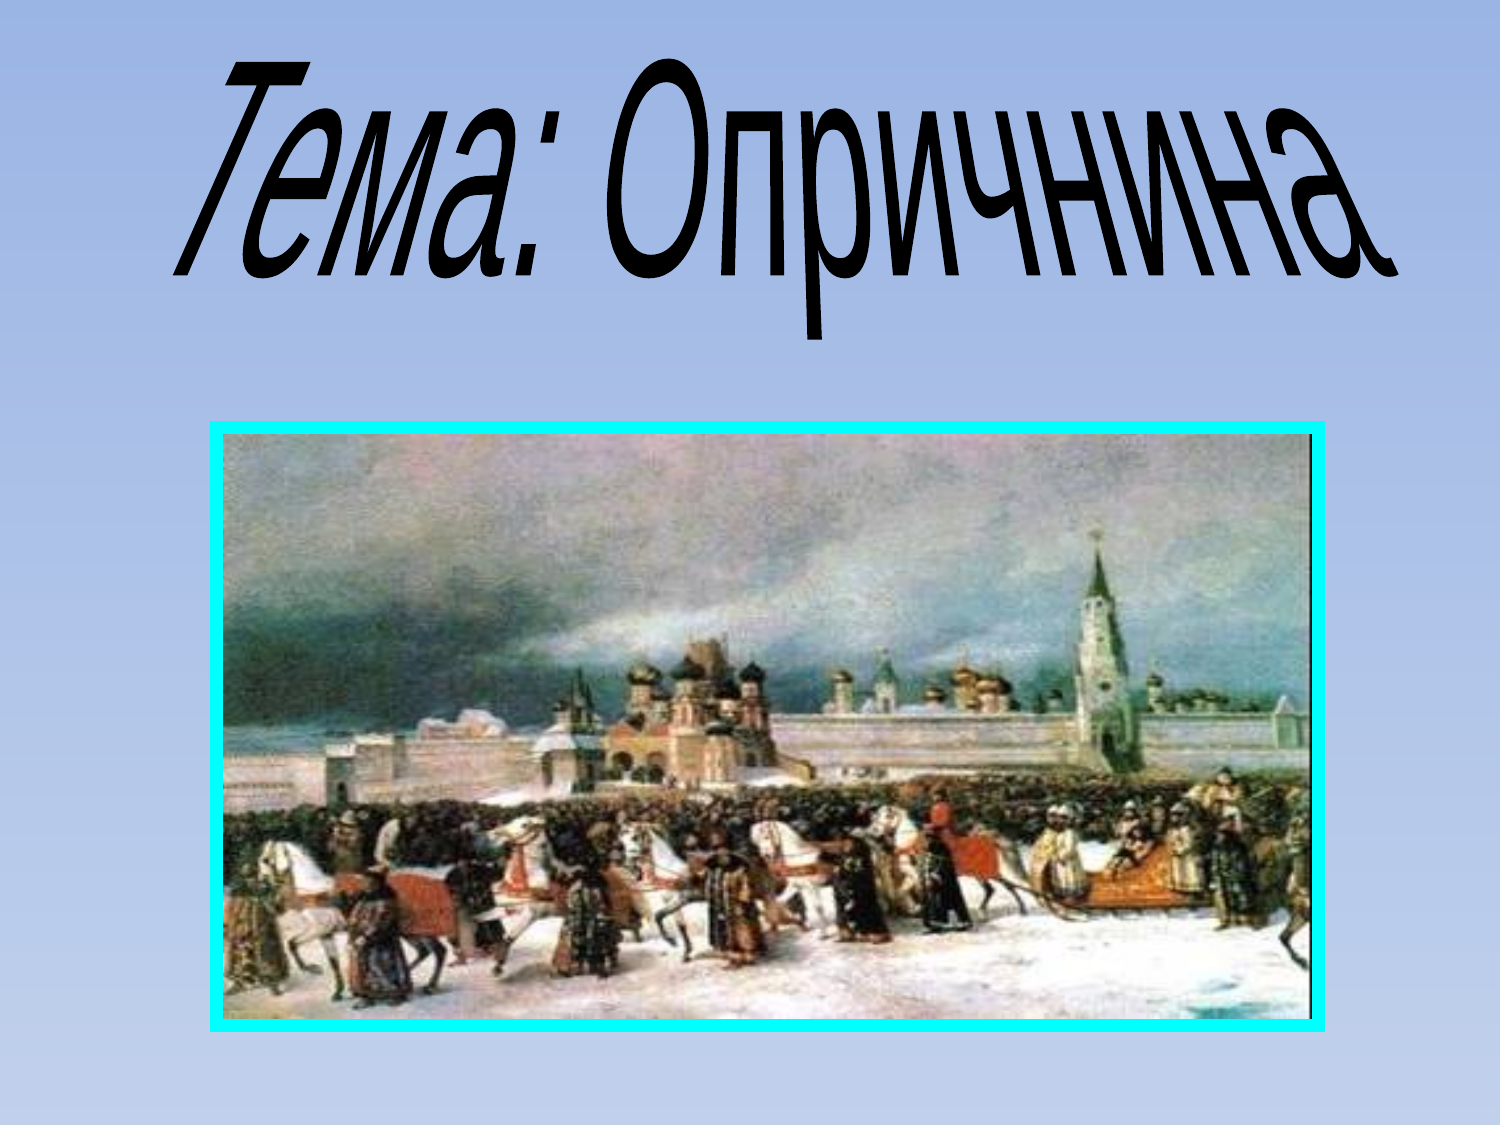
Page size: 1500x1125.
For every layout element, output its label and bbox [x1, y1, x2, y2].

picture [222, 433, 1313, 1020]
